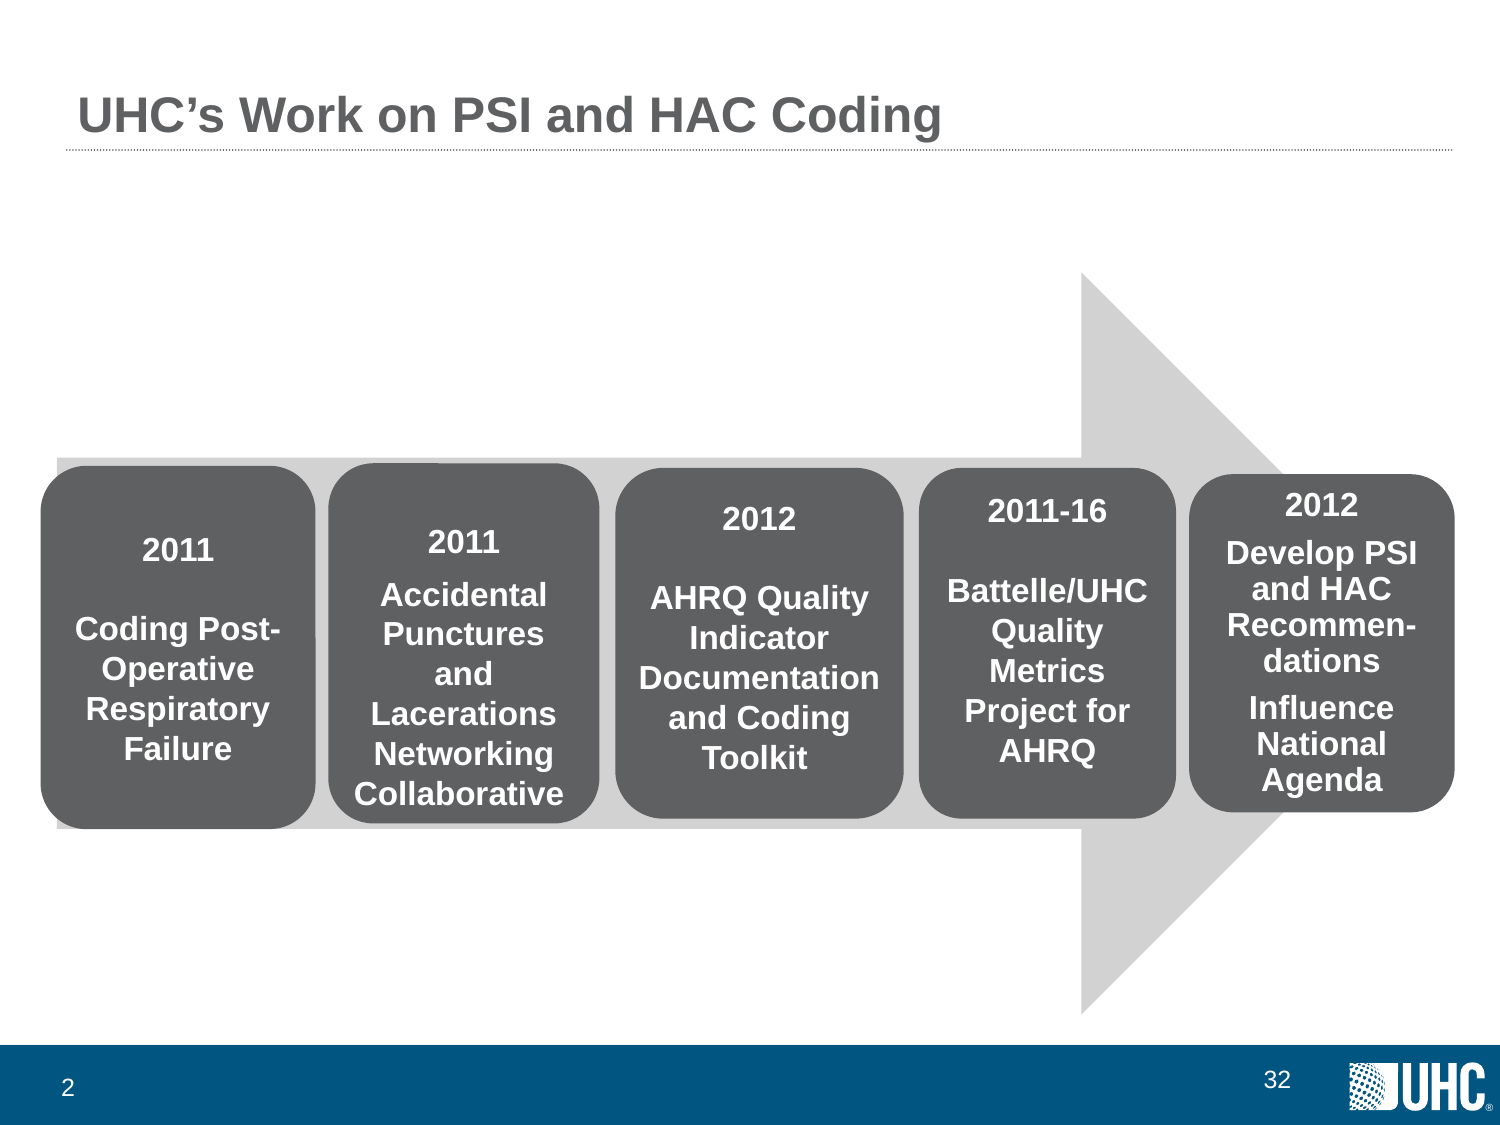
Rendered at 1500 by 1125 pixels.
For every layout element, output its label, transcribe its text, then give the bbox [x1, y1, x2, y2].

slide_number 2 [26, 1063, 110, 1111]
picture [0, 0, 1500, 1045]
slide_number 31 [1102, 1055, 1453, 1112]
title UHC’s Work on PSI and HAC Coding [69, 7, 1453, 144]
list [34, 271, 1476, 1015]
